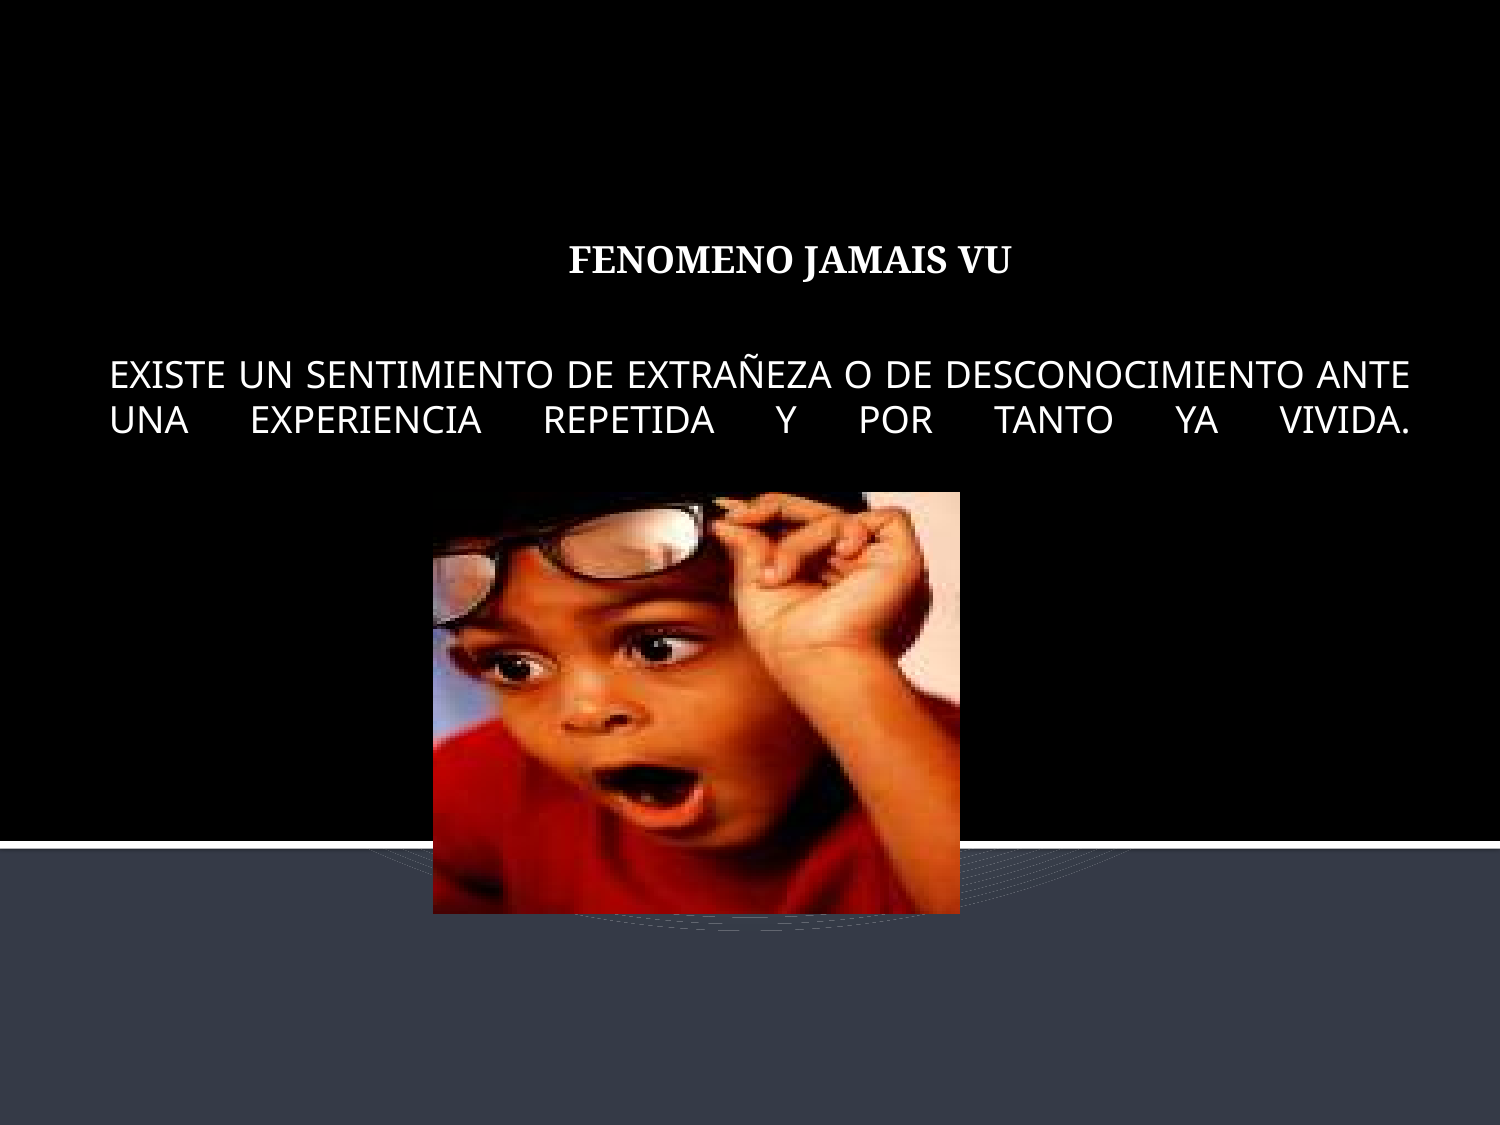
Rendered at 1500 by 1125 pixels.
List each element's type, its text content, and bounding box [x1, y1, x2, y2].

picture [433, 492, 960, 914]
subtitle FENOMENO JAMAIS VU [117, 117, 1443, 282]
title EXISTE UN SENTIMIENTO DE EXTRAÑEZA O DE DESCONOCIMIENTO ANTE UNA EXPERIENCIA REPETIDA Y POR TANTO YA VIVIDA. [93, 351, 1419, 626]
